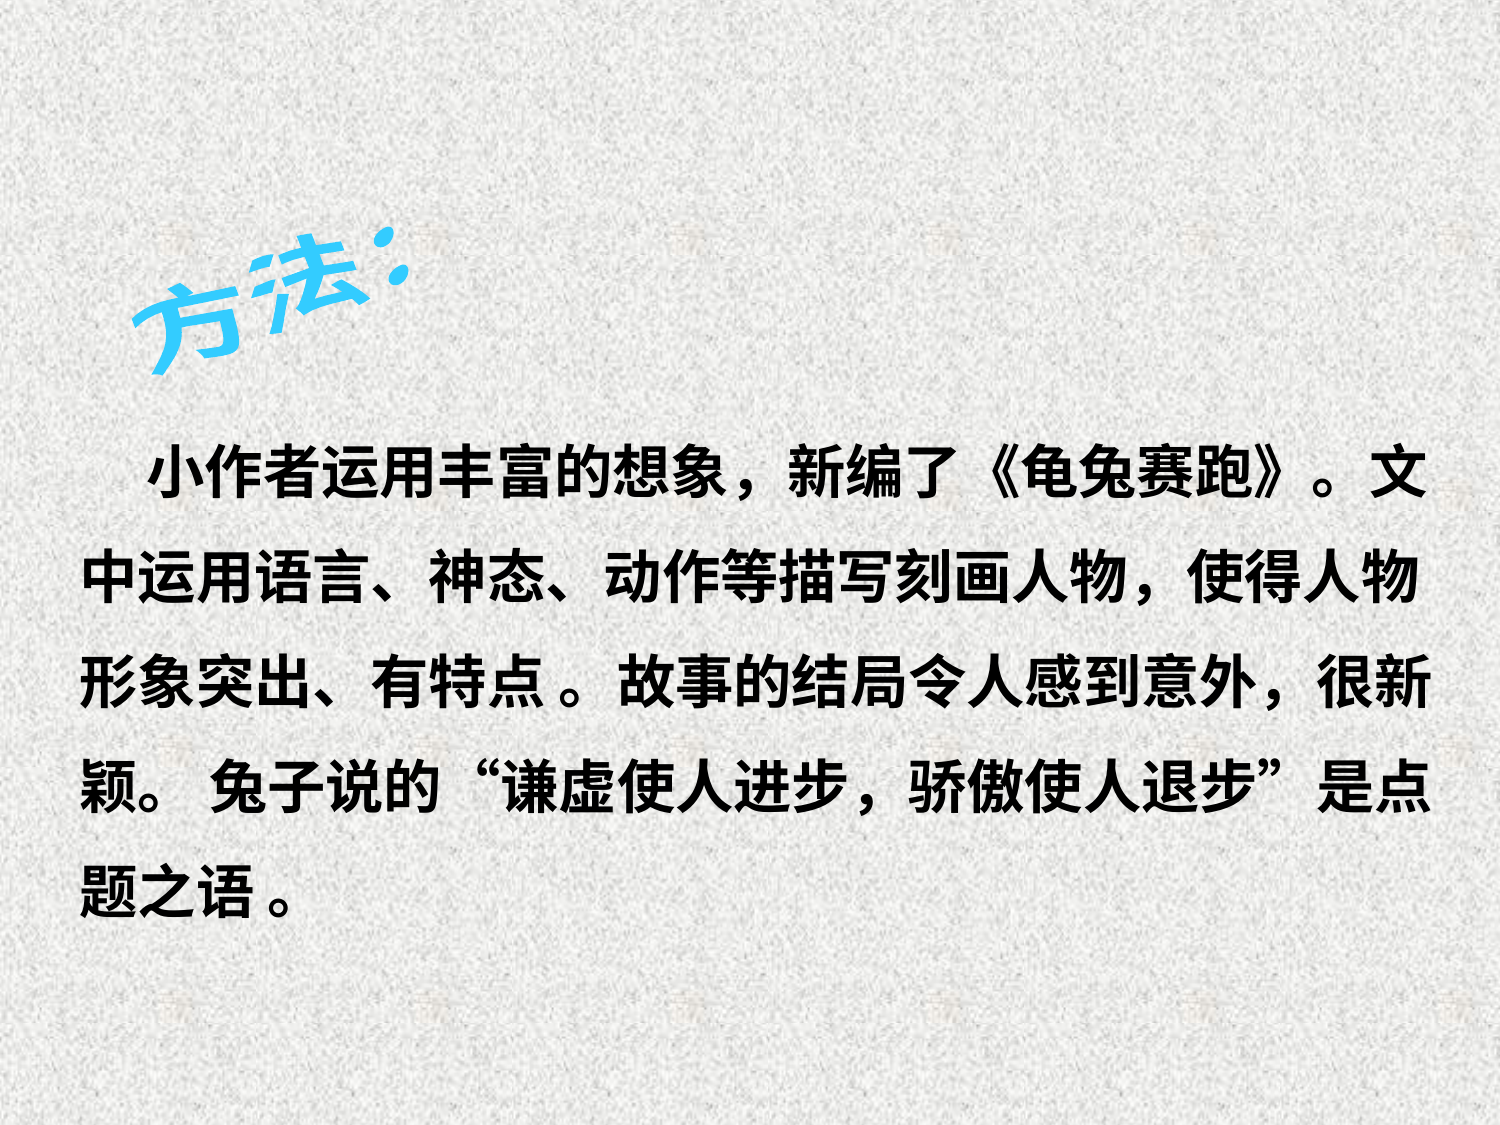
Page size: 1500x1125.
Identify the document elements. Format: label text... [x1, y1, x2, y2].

text_box 小作者运用丰富的想象，新编了《龟兔赛跑》。文中运用语言、神态、动作等描写刻画人物，使得人物形象突出、有特点 。故事的结局令人感到意外，很新颖。 兔子说的“谦虚使人进步，骄傲使人退步”是点题之语 。 [64, 393, 1478, 933]
picture [0, 0, 1500, 1125]
